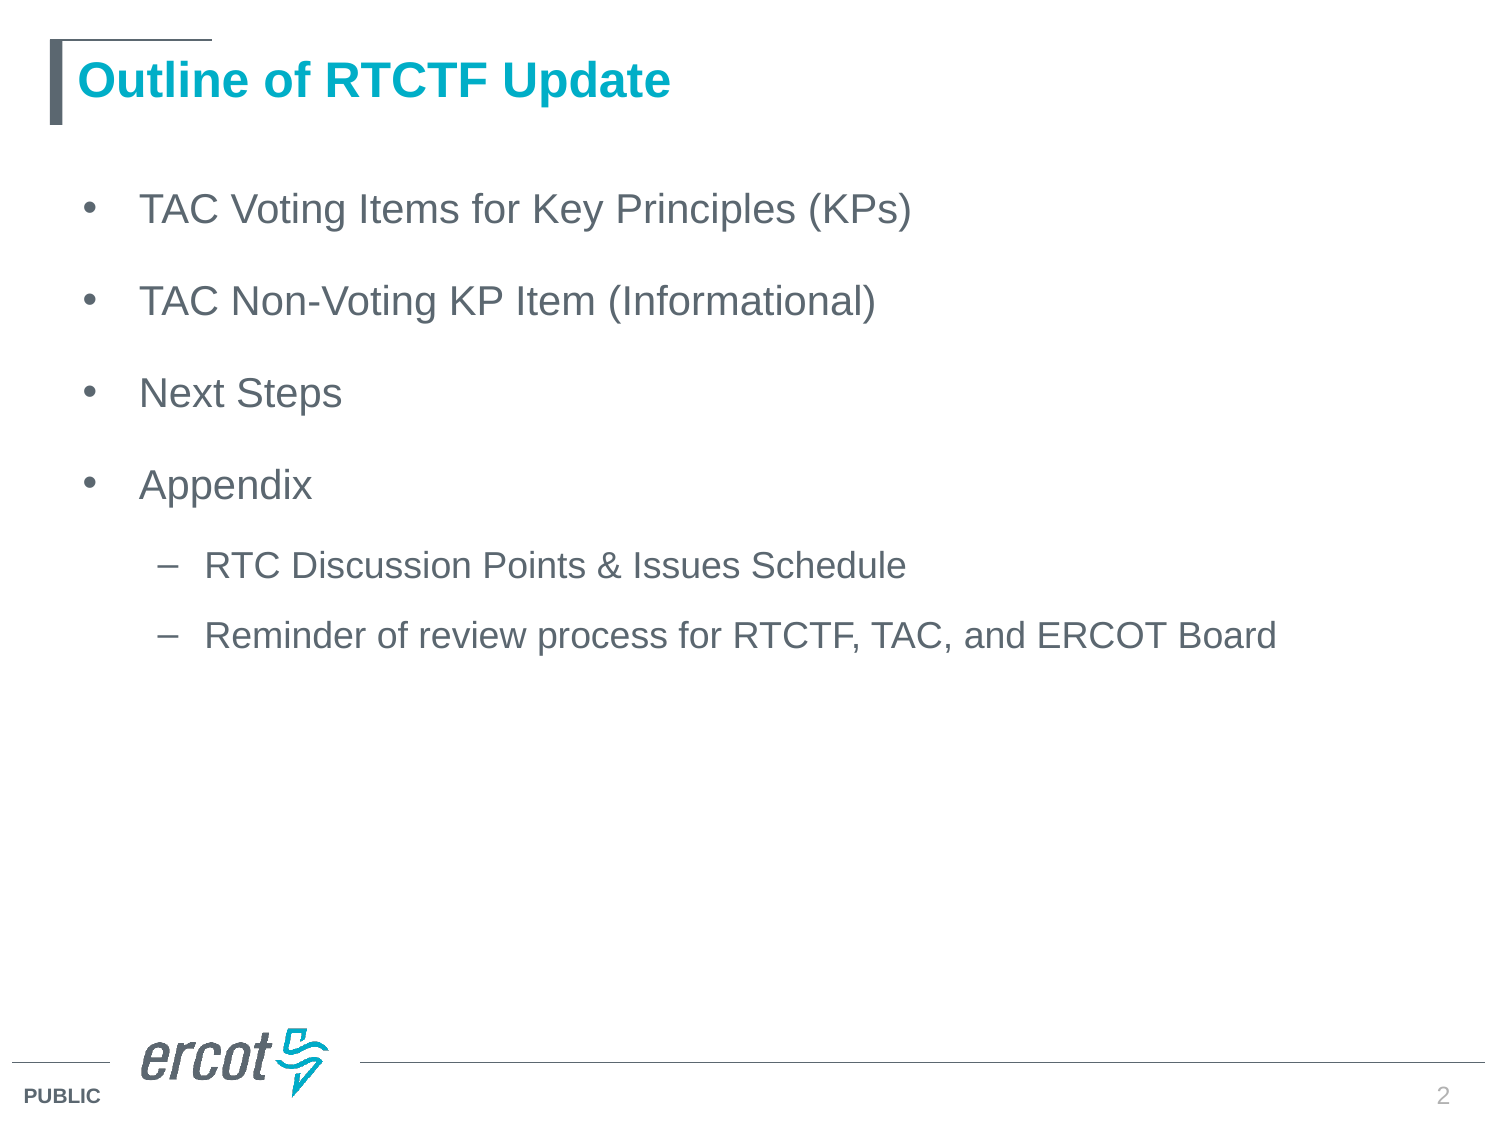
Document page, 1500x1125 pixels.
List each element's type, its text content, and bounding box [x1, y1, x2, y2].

title Outline of RTCTF Update [62, 39, 1450, 125]
picture [137, 1024, 332, 1100]
slide_number 2 [1400, 1076, 1488, 1113]
list TAC Voting Items for Key Principles (KPs) TAC Non-Voting KP Item (Informational) Next Steps Appendix RTC Discussion Points & Issues Schedule Reminder of review process for RTCTF, TAC, and ERCOT Board [67, 174, 1468, 1004]
